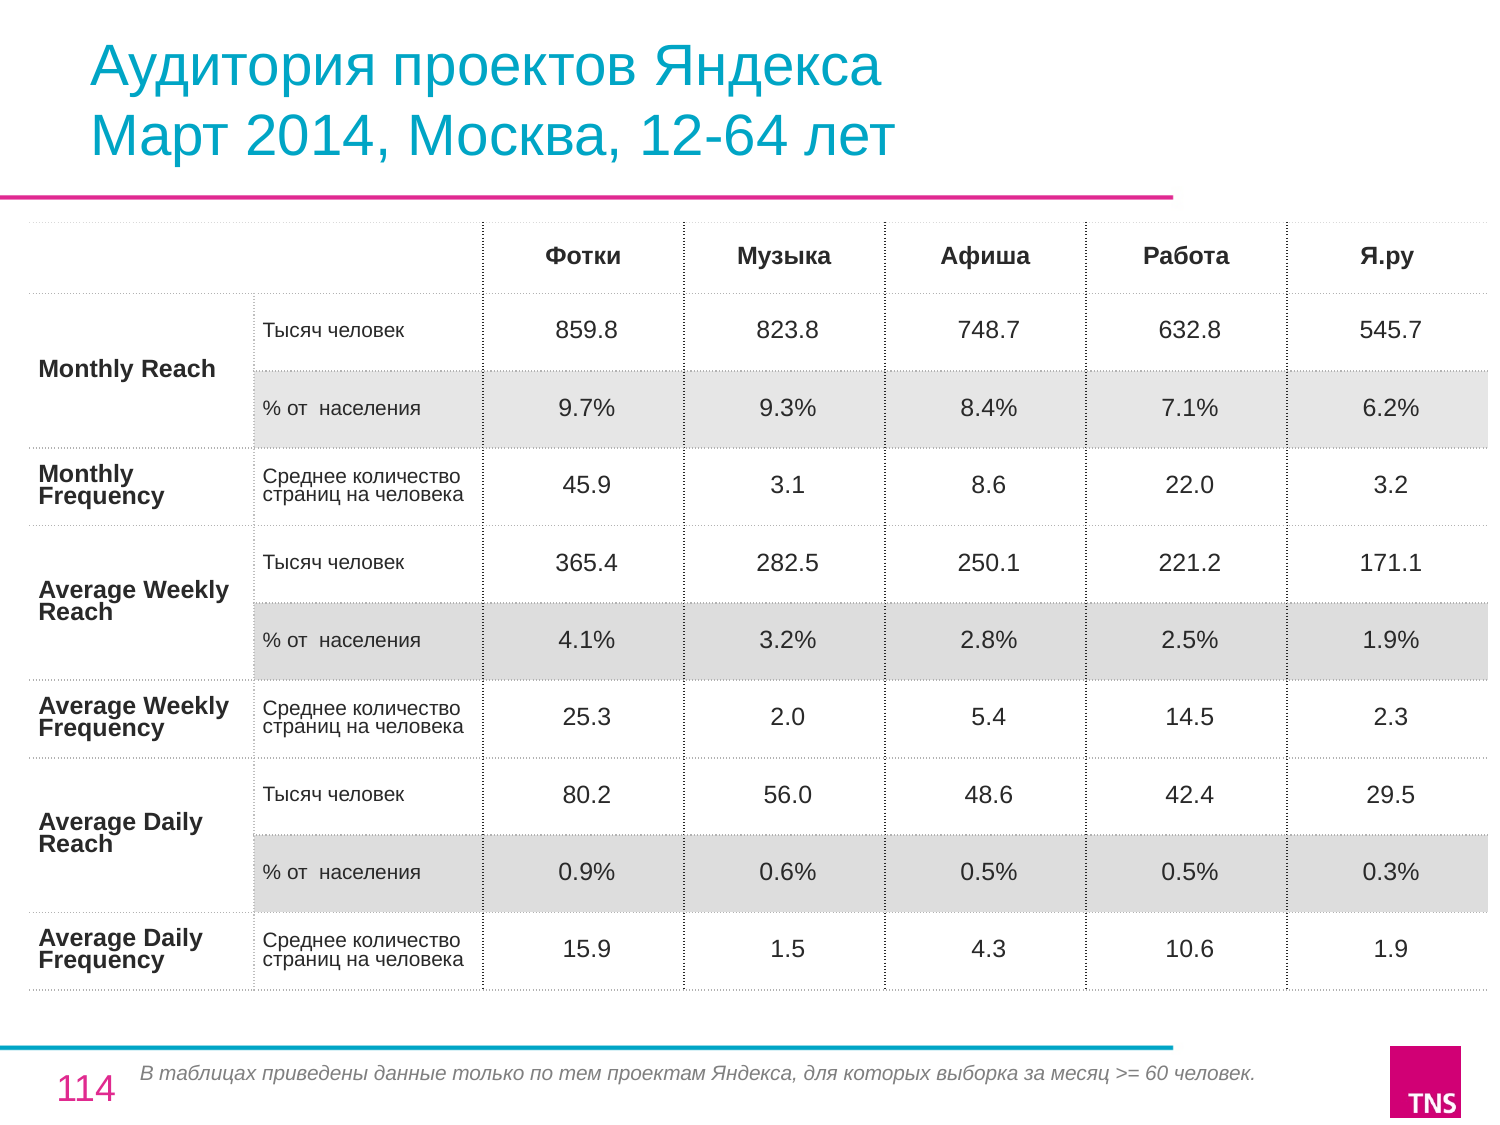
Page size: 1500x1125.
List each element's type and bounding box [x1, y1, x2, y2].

title [74, 8, 1476, 187]
slide_number [40, 1055, 392, 1125]
picture [0, 0, 1500, 1125]
text_box [124, 1052, 1463, 1092]
table_cell [29, 294, 1488, 990]
table_header [29, 223, 1488, 294]
